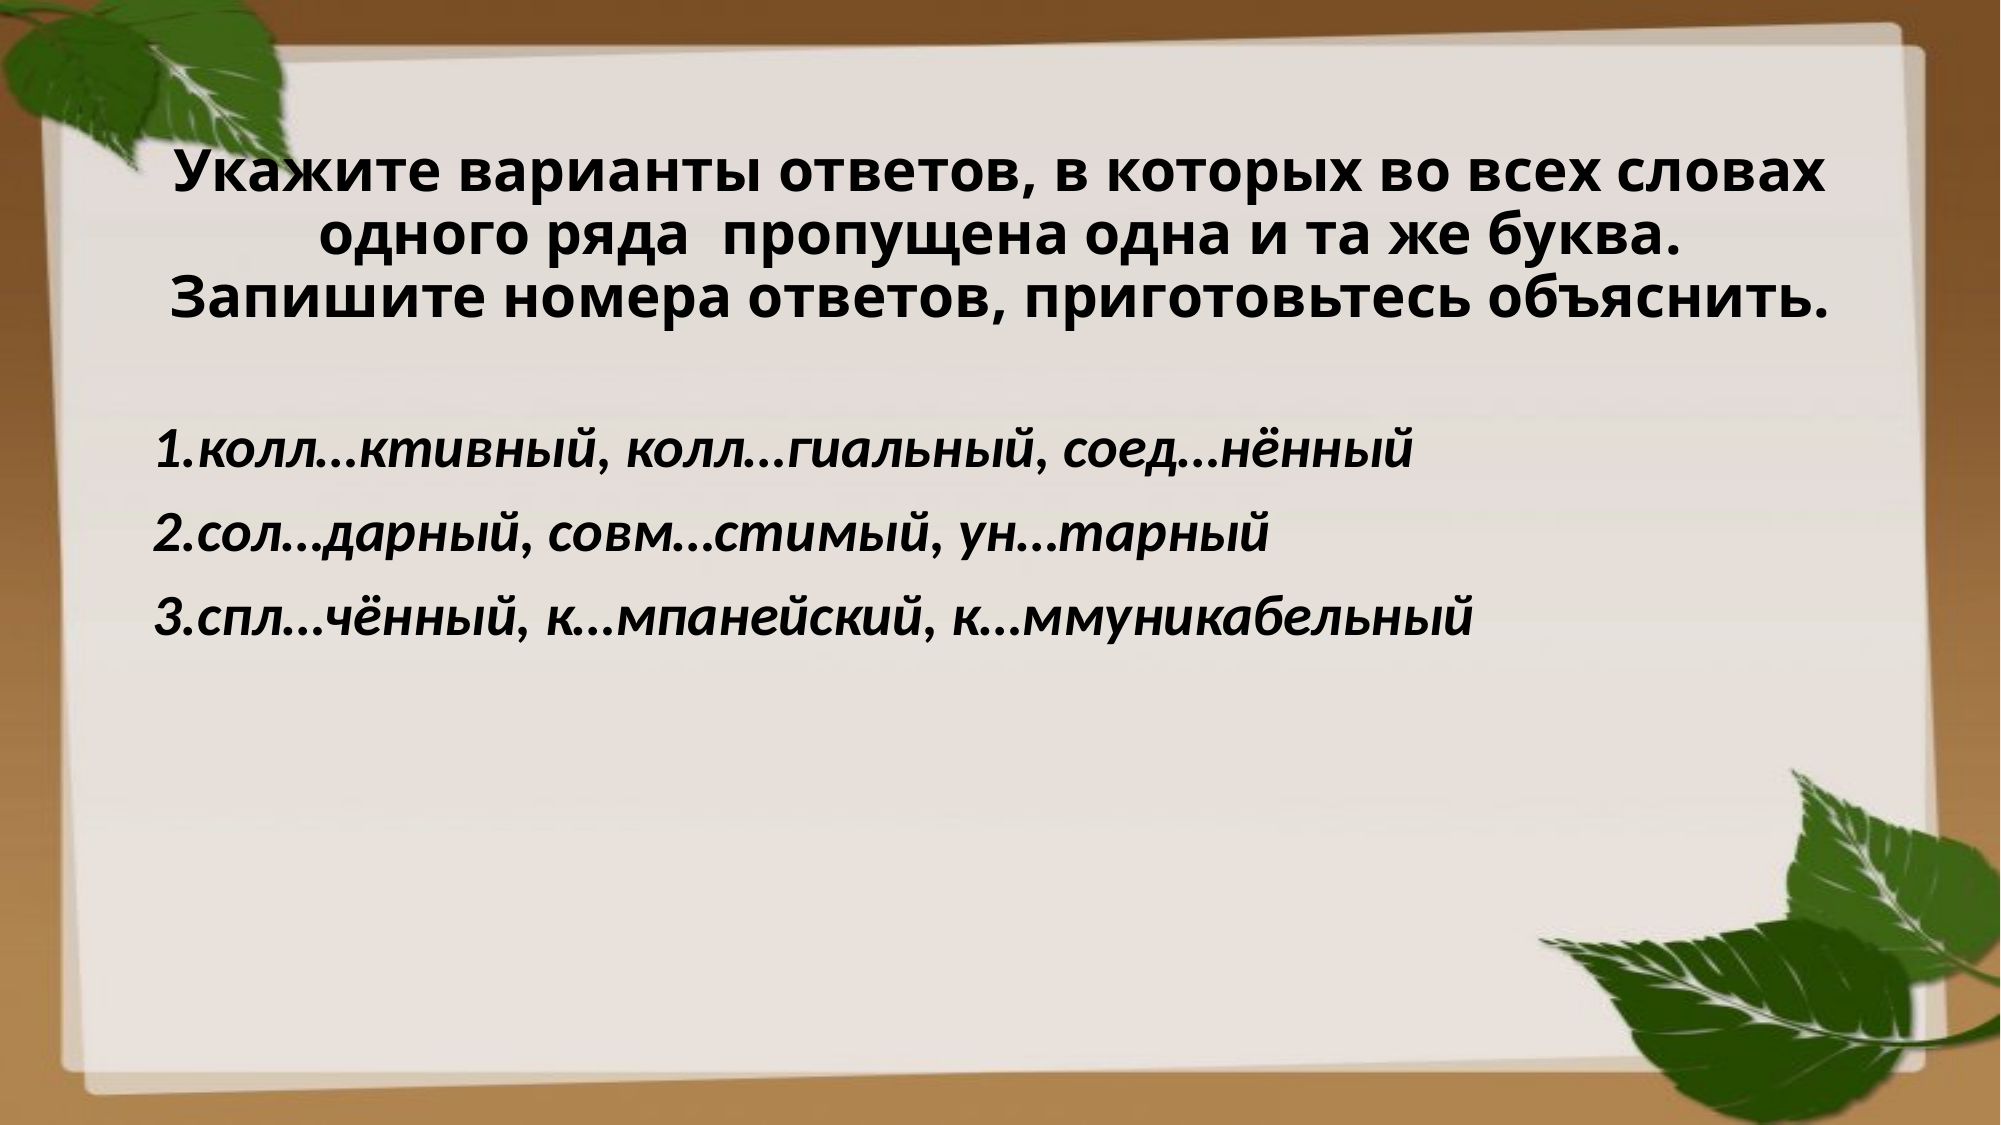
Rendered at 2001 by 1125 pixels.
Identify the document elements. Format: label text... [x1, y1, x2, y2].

title Укажите варианты ответов, в которых во всех словах одного ряда пропущена одна и та же буква. Запишите номера ответов, приготовьтесь объяснить. [137, 59, 1863, 349]
picture [0, 0, 2001, 1125]
list 1.колл…ктивный, колл…гиальный, соед…нённый 2.сол…дарный, совм…стимый, ун…тарный 3.спл…чённый, к…мпанейский, к…ммуникабельный [137, 409, 1863, 1014]
